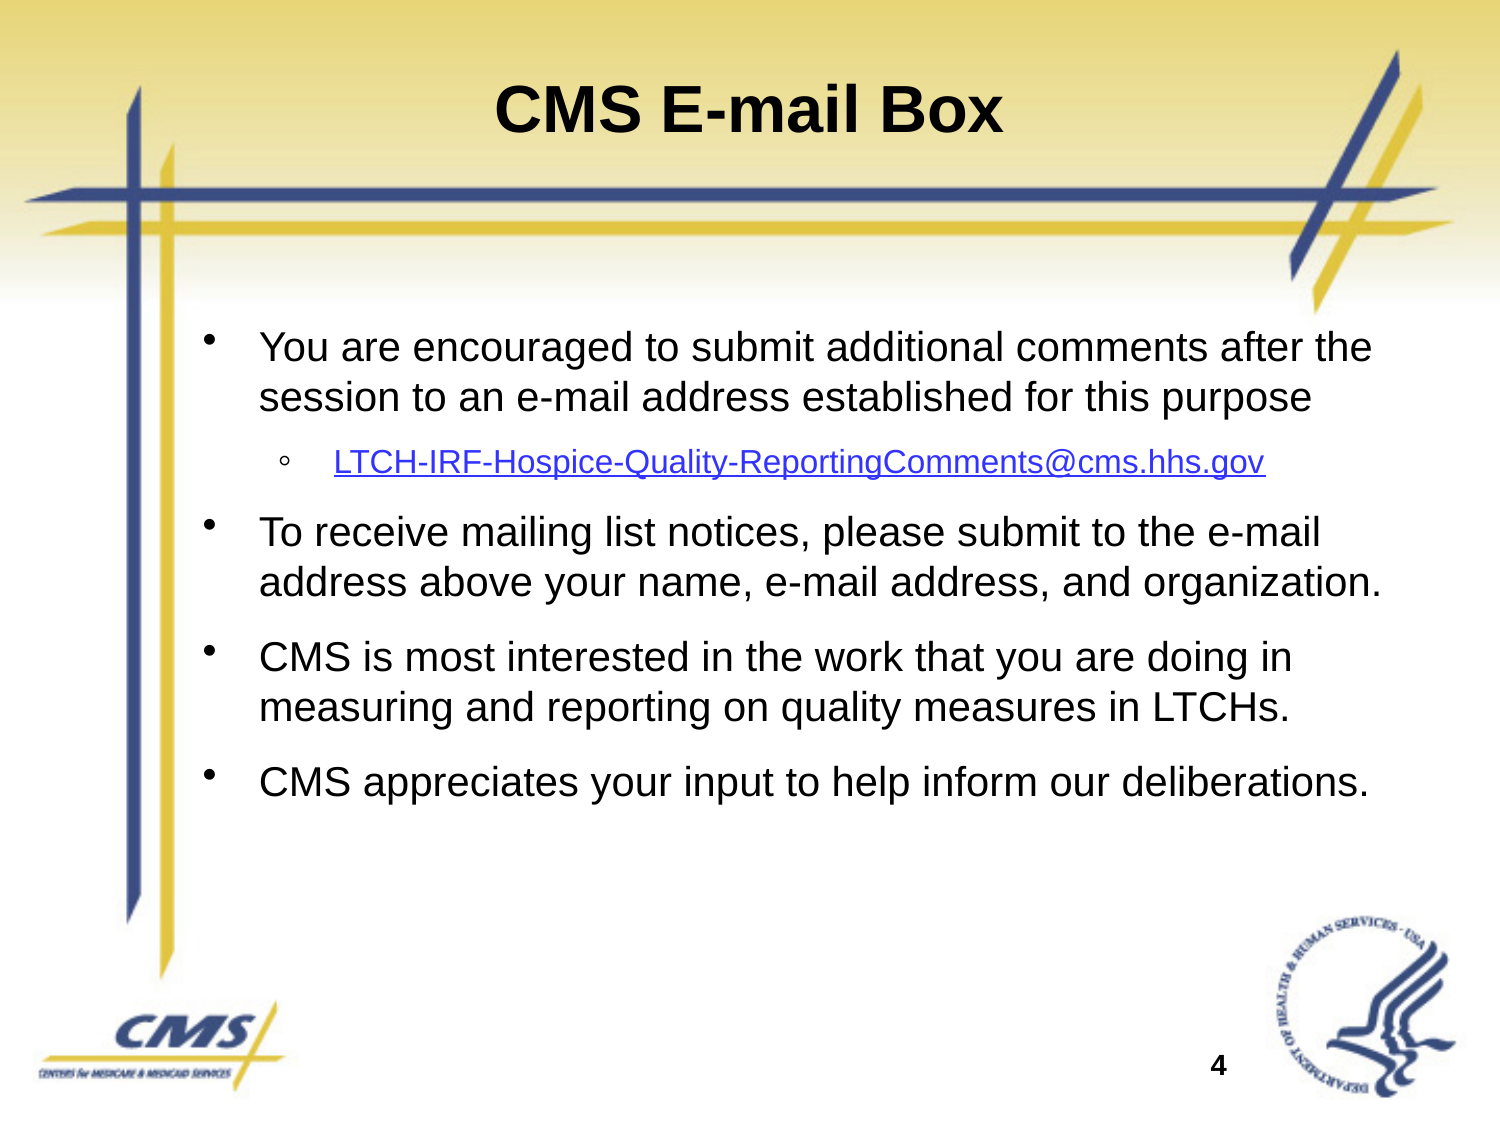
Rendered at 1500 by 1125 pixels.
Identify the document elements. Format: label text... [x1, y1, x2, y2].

title CMS E-mail Box [112, 12, 1388, 201]
picture [0, 0, 1500, 1125]
list You are encouraged to submit additional comments after the session to an e-mail address established for this purpose LTCH-IRF-Hospice-Quality-ReportingComments@cms.hhs.gov To receive mailing list notices, please submit to the e-mail address above your name, e-mail address, and organization. CMS is most interested in the work that you are doing in measuring and reporting on quality measures in LTCHs. CMS appreciates your input to help inform our deliberations. [187, 312, 1401, 888]
